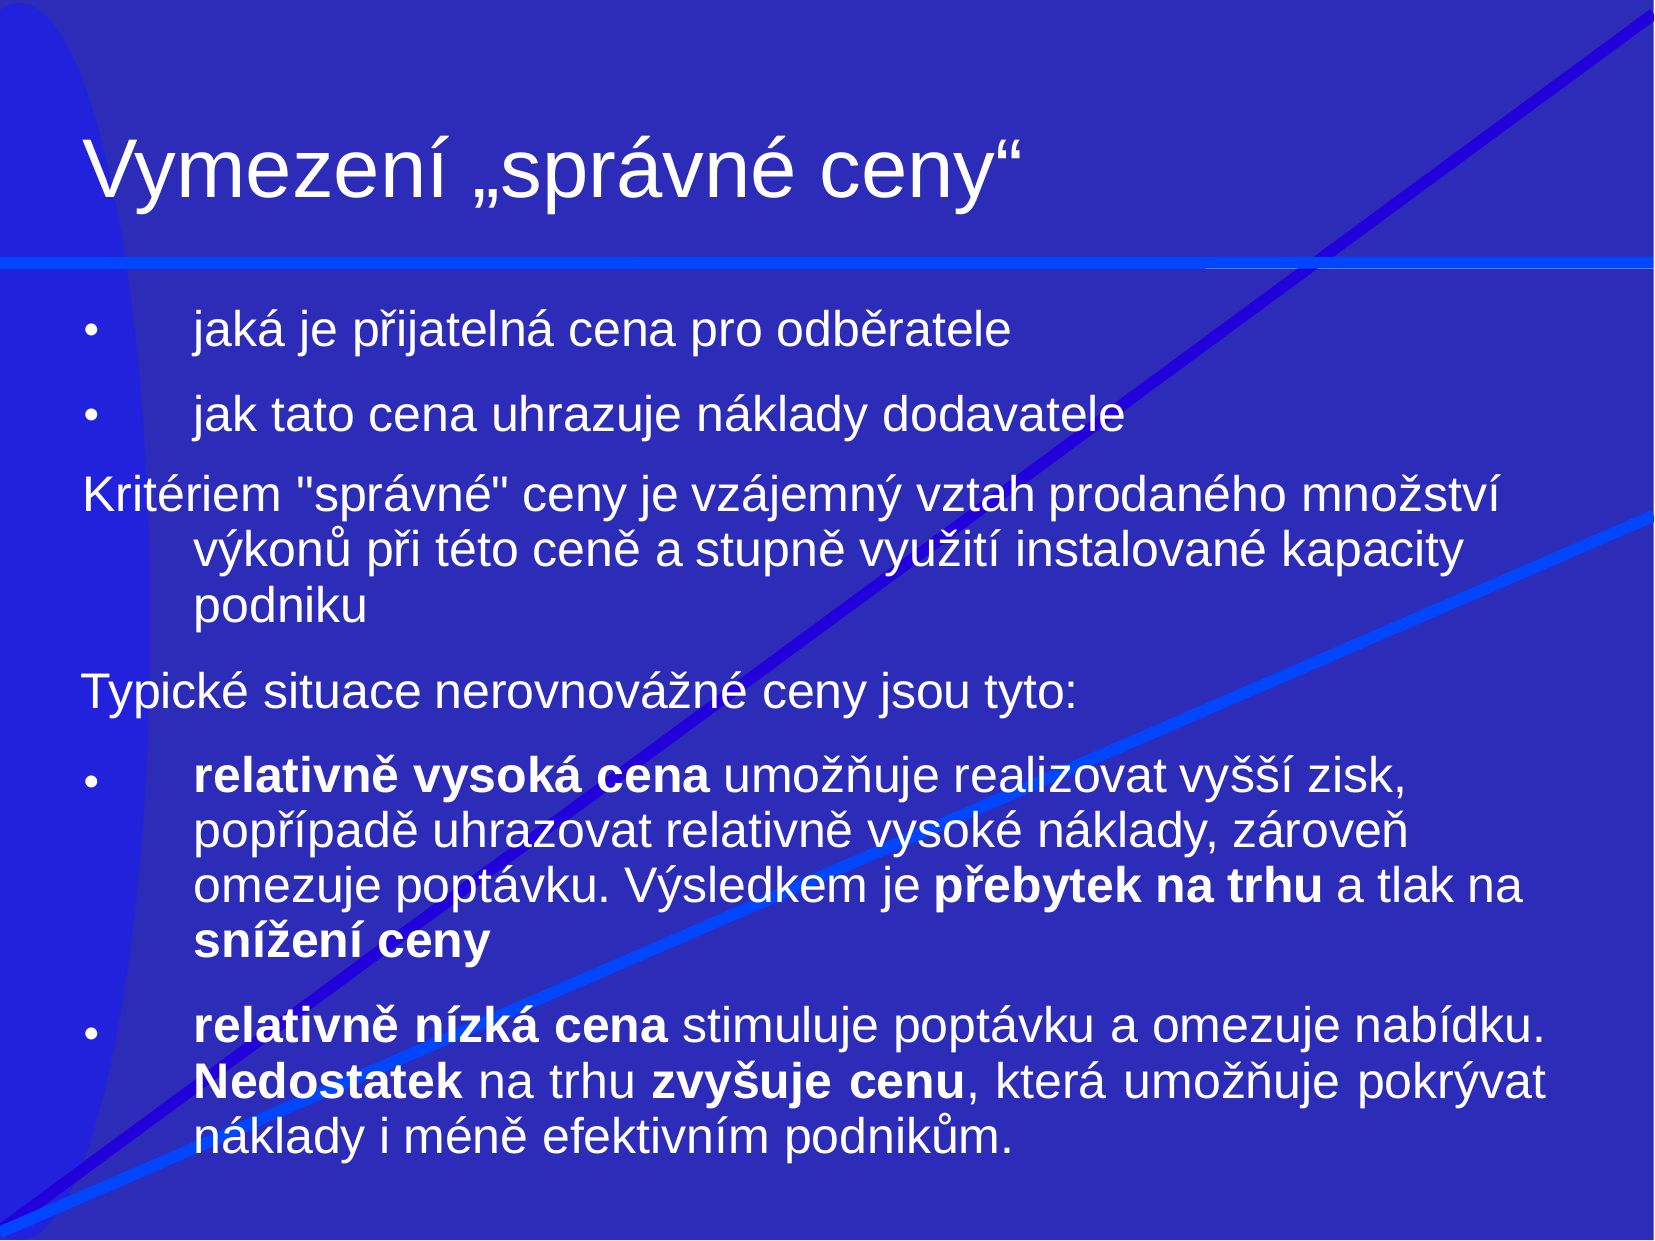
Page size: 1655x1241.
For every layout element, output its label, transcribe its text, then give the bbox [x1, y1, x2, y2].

text_box relativně vysoká cena umožňuje realizovat vyšší zisk, popřípadě uhrazovat relativně vysoké náklady, zároveň omezuje poptávku. Výsledkem je přebytek na trhu a tlak na snížení ceny relativně nízká cena stimuluje poptávku a omezuje nabídku. Nedostatek na trhu zvyšuje cenu, která umožňuje pokrývat náklady i méně efektivním podnikům. [191, 748, 1548, 1166]
list Kritériem "správné" ceny je vzájemný vztah prodaného množství výkonů při této ceně a stupně využití instalované kapacity podniku Typické situace nerovnovážné ceny jsou tyto: [80, 296, 1574, 1172]
title Vymezení „správné ceny“ [80, 67, 1574, 296]
text_box • [80, 1000, 103, 1061]
text_box • [80, 748, 103, 809]
